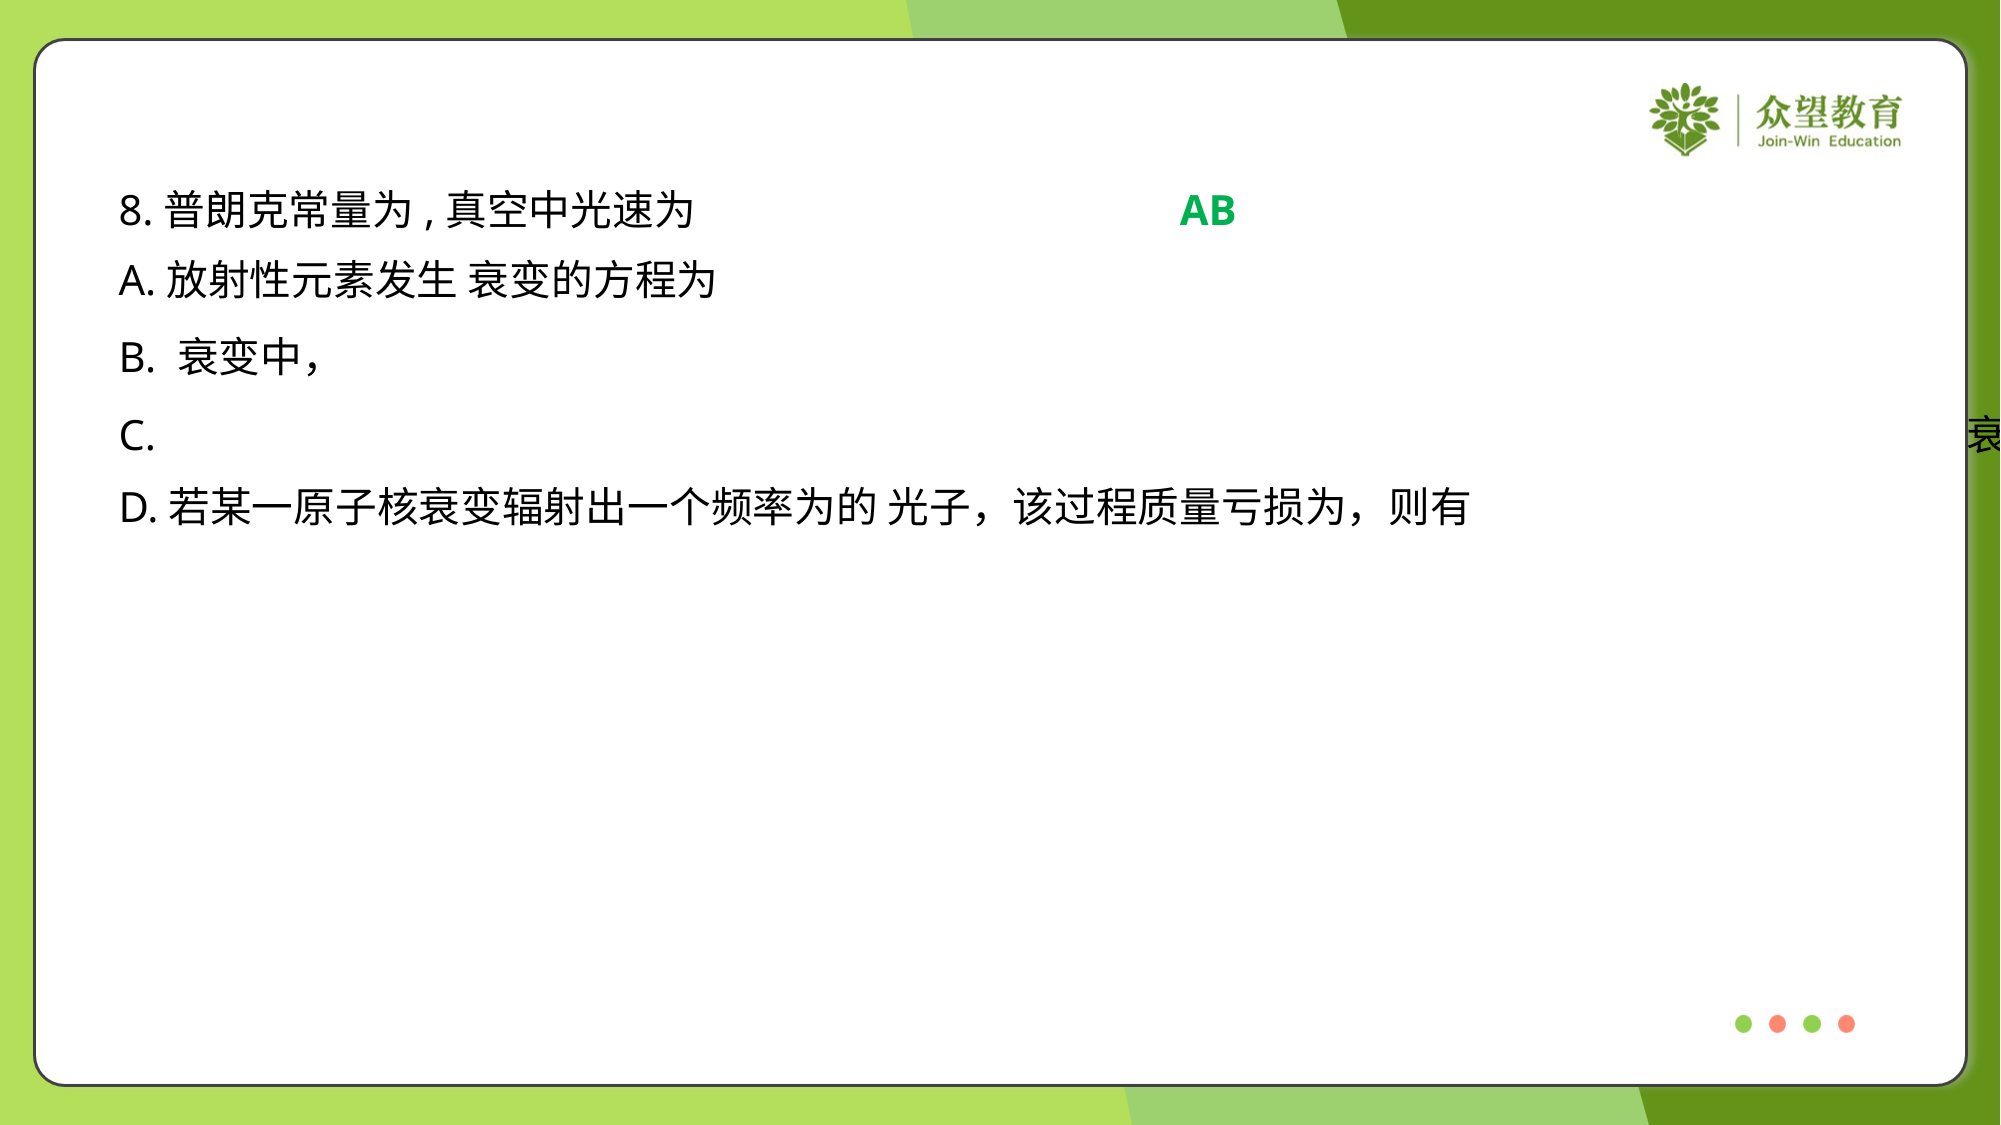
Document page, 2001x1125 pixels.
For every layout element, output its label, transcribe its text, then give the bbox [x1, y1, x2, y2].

picture [1978, 432, 1996, 436]
picture [1990, 433, 2000, 443]
picture [0, 0, 2000, 1125]
text_box AB [1163, 158, 1254, 226]
